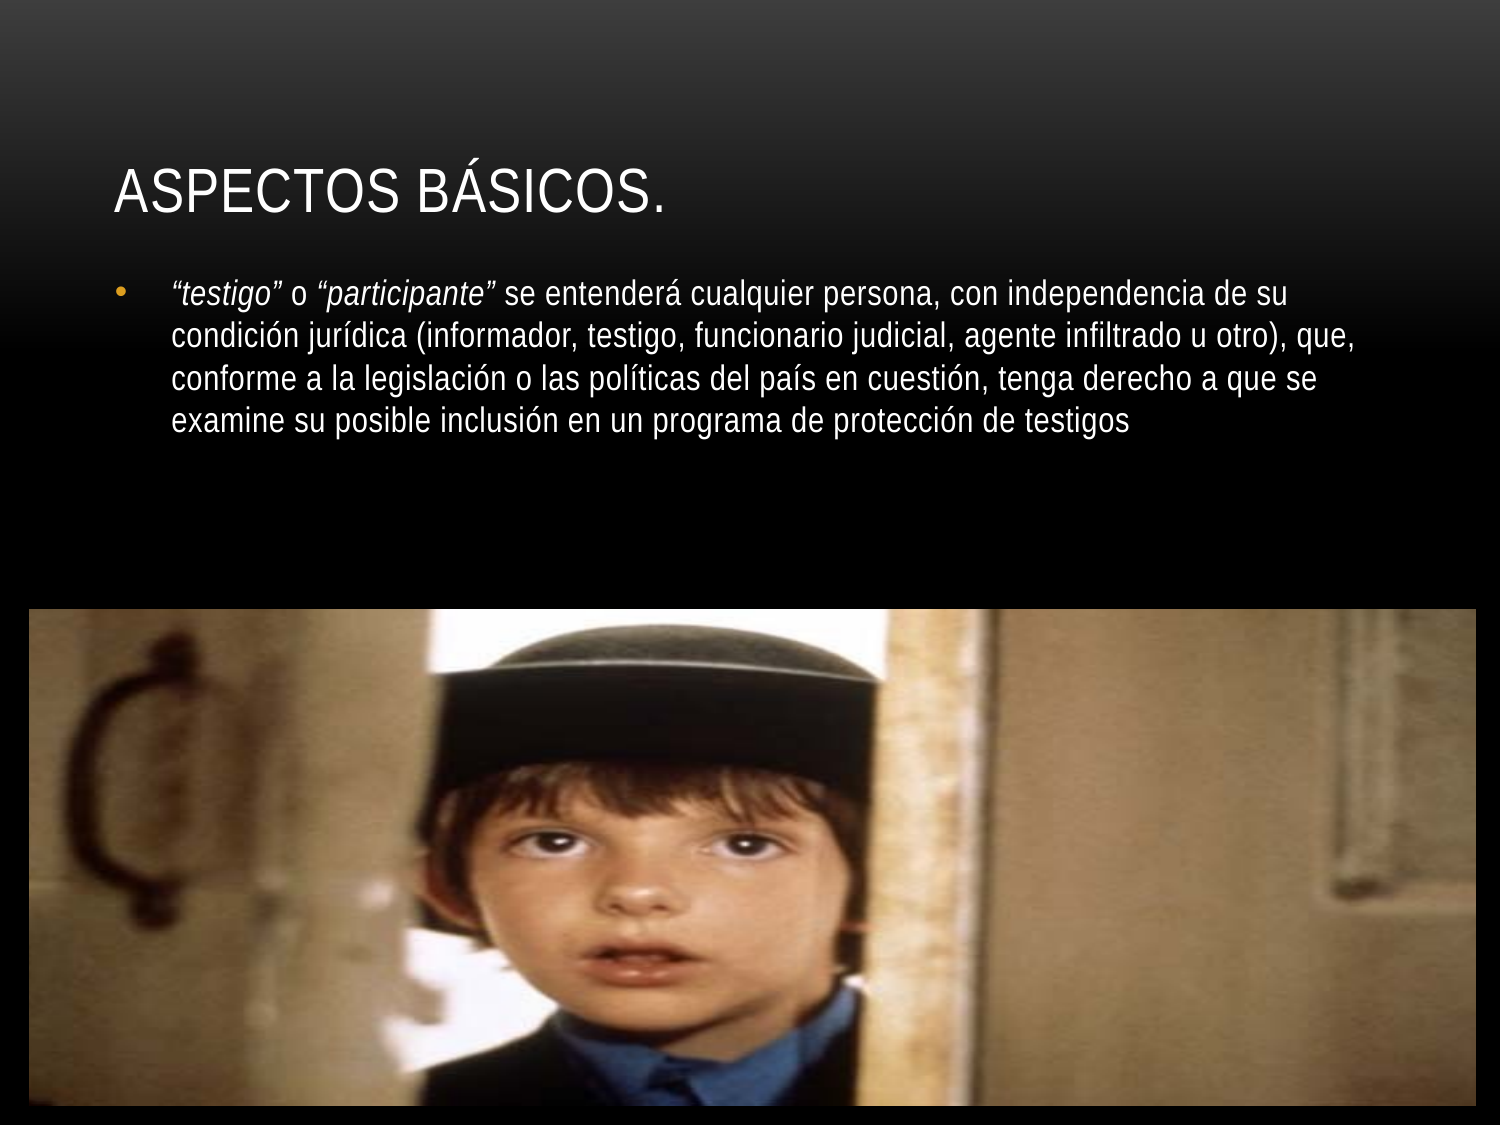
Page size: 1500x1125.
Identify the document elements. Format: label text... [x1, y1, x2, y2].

picture [29, 608, 1477, 1107]
picture [0, 0, 1500, 1125]
list “testigo” o “participante” se entenderá cualquier persona, con independencia de su condición jurídica (informador, testigo, funcionario judicial, agente infiltrado u otro), que, conforme a la legislación o las políticas del país en cuestión, tenga derecho a que se examine su posible inclusión en un programa de protección de testigos [99, 262, 1400, 587]
title aspectos básicos. [99, 45, 1400, 233]
